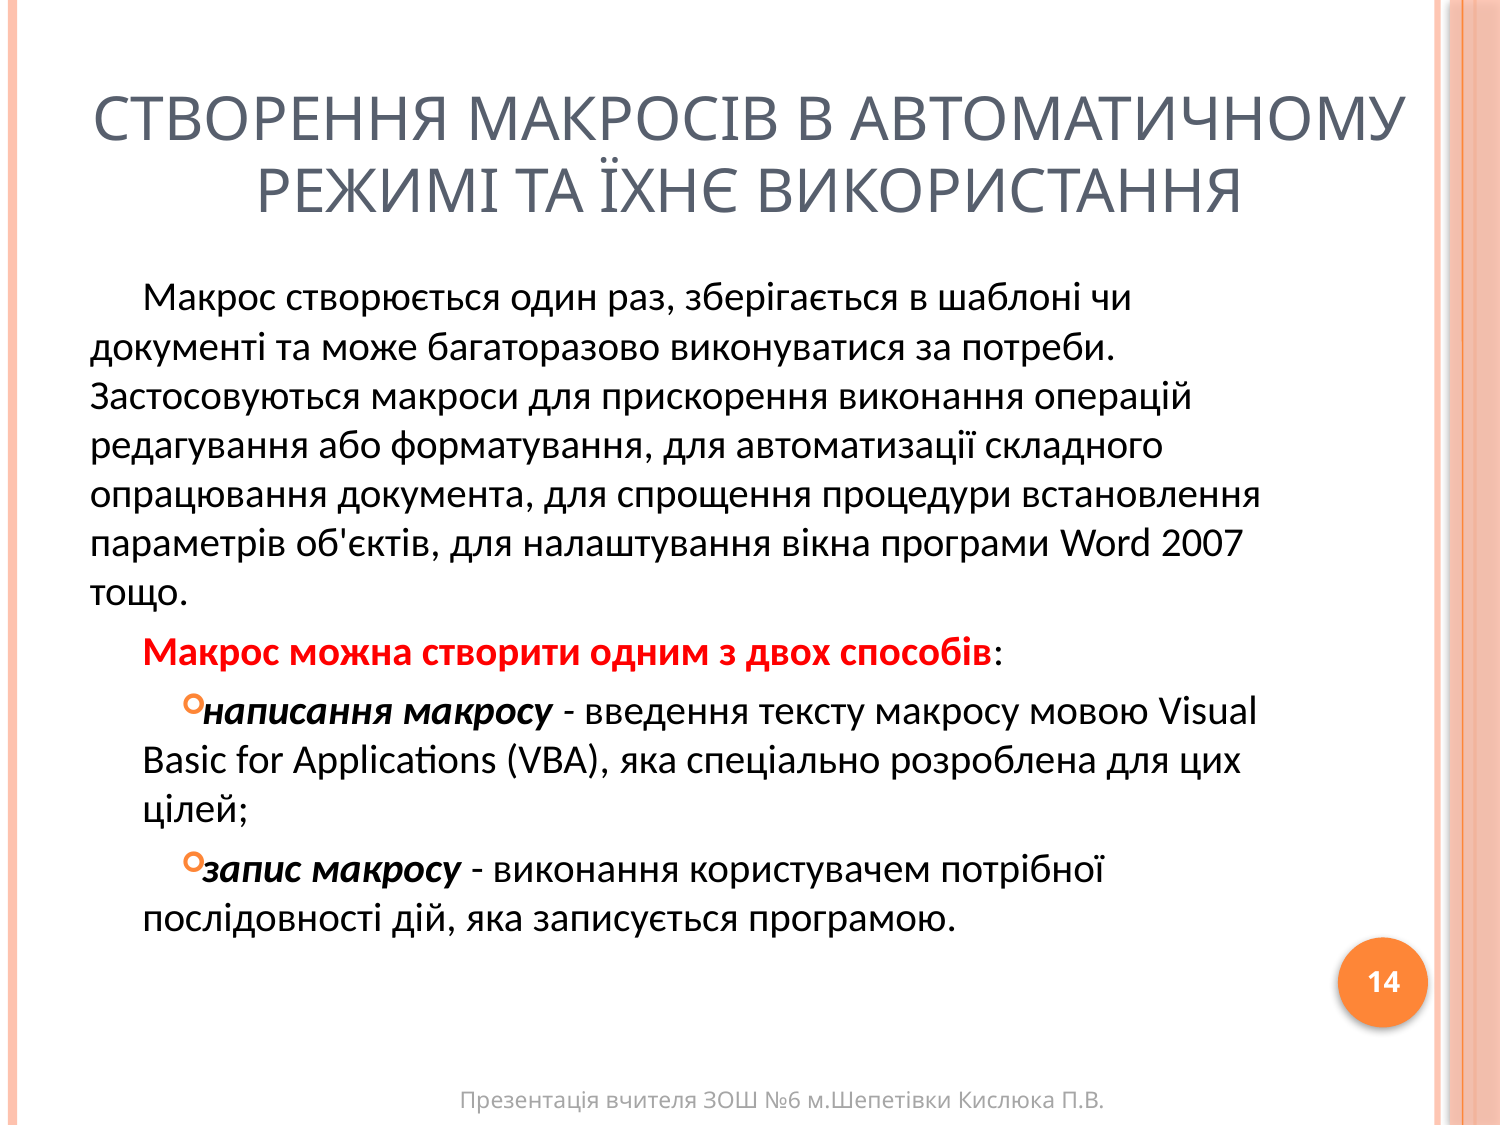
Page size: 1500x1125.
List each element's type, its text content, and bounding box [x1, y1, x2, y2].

text_box Презентація вчителя ЗОШ №6 м.Шепетівки Кислюка П.В. [339, 1078, 1225, 1125]
list Макрос створюється один раз, зберігається в шаблоні чи документі та може багаторазово виконуватися за потреби. Застосовуються макроси для прискорення виконання операцій редагування або форматування, для автоматизації складного опрацювання документа, для спрощення процедури встановлення параметрів об'єктів, для налаштування вікна програми Word 2007 тощо. Макрос можна створити одним з двох способів: написання макросу - введення тексту макросу мовою Visual Basic for Applications (VBA), яка спеціально розроблена для цих цілей; запис макросу - виконання користувачем потрібної послідовності дій, яка записується програмою. [75, 262, 1300, 1062]
slide_number 14 [1333, 940, 1434, 1027]
title Створення макросів в автоматичному режимі та їхнє використання [75, 0, 1425, 233]
